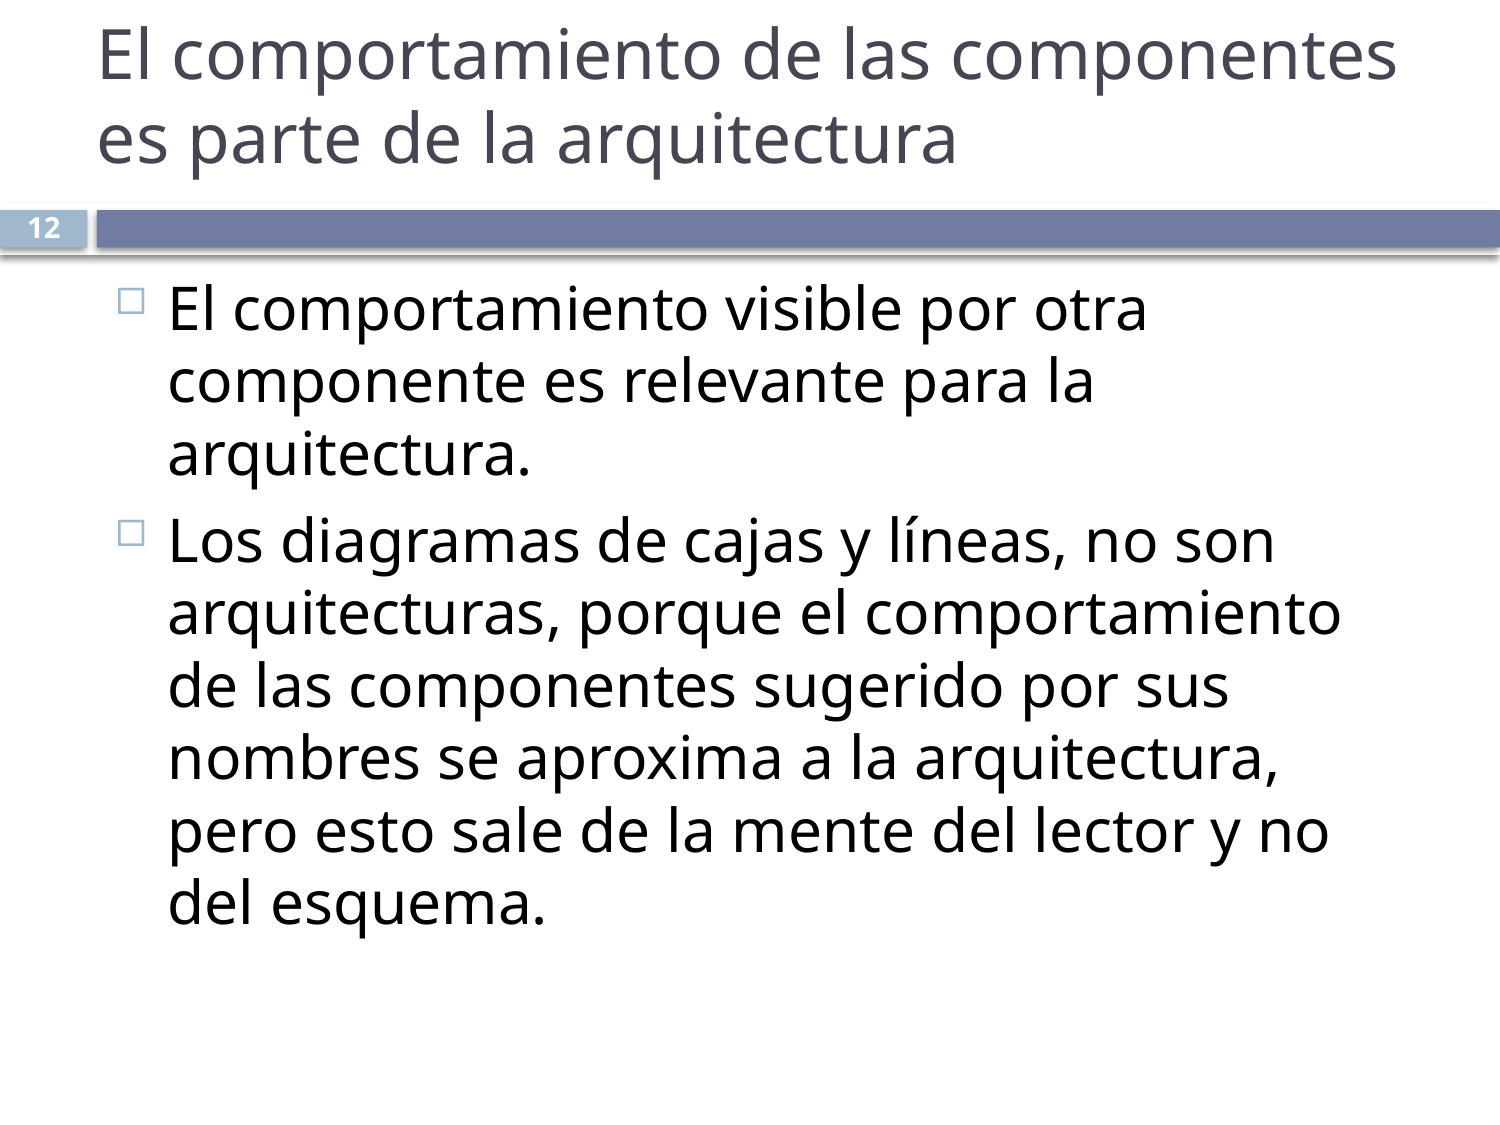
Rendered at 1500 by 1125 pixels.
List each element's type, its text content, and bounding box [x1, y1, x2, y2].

title El comportamiento de las componentes es parte de la arquitectura [82, 0, 1432, 188]
slide_number 12 [0, 208, 88, 249]
list El comportamiento visible por otra componente es relevante para la arquitectura. Los diagramas de cajas y líneas, no son arquitecturas, porque el comportamiento de las componentes sugerido por sus nombres se aproxima a la arquitectura, pero esto sale de la mente del lector y no del esquema. [100, 262, 1438, 1005]
